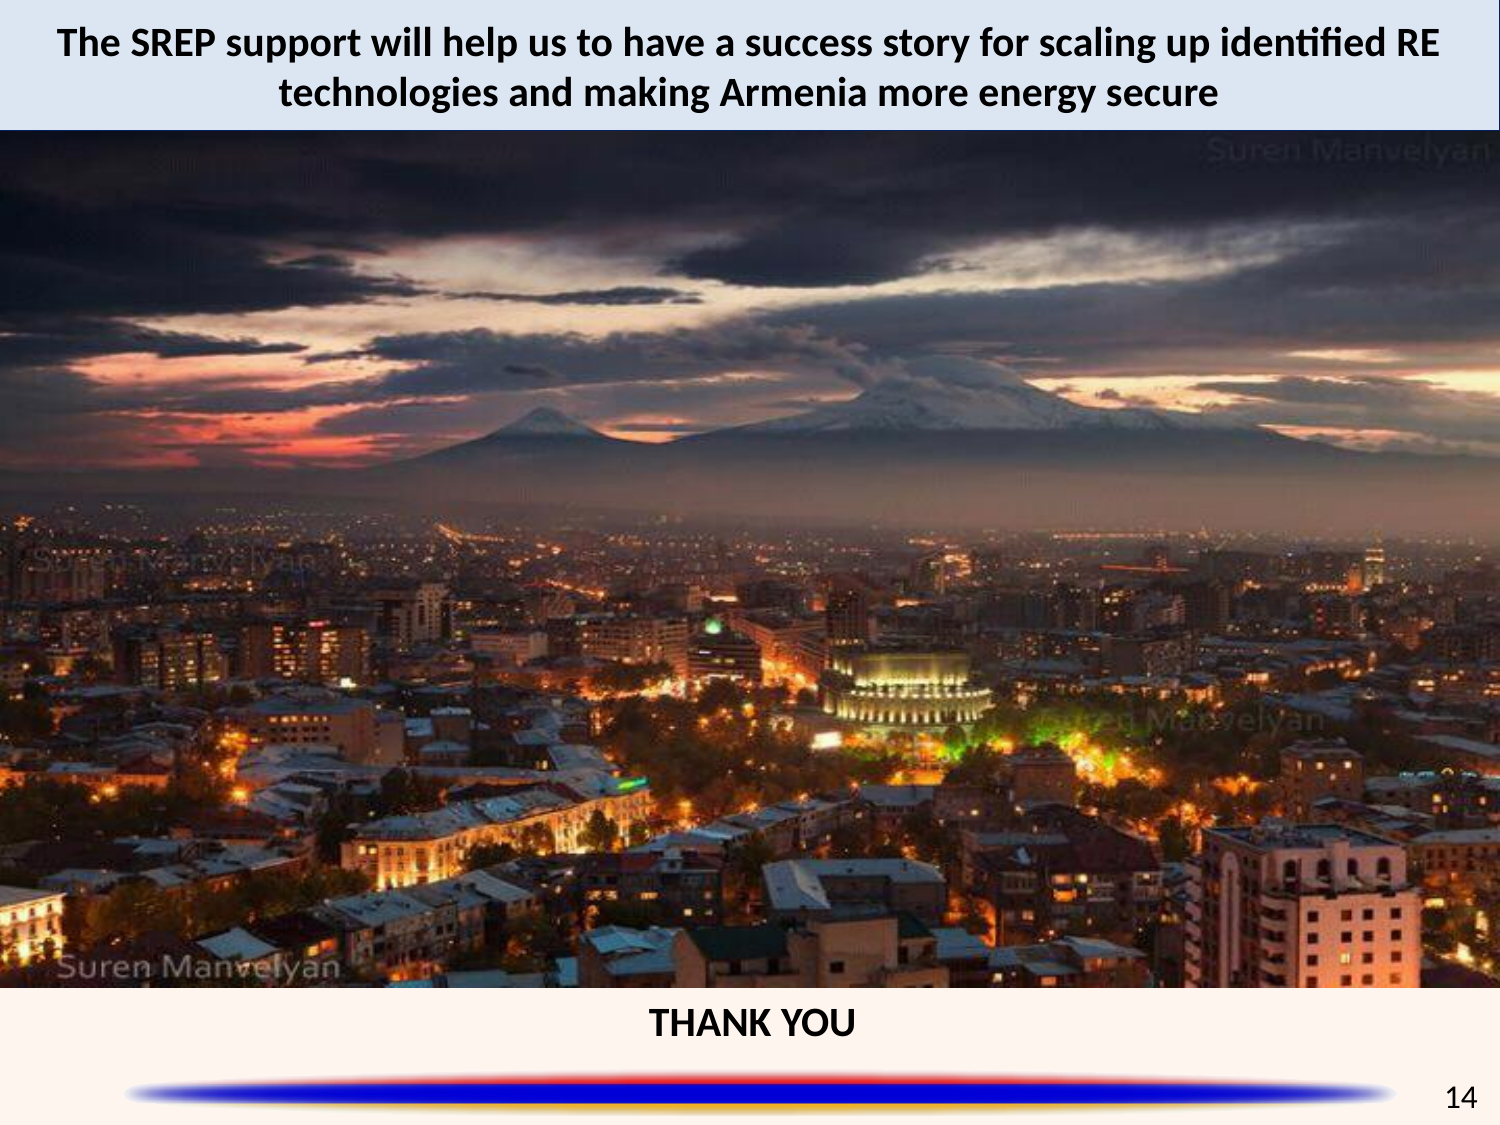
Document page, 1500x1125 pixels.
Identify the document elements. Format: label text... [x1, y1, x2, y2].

text_box The SREP support will help us to have a success story for scaling up identified RE technologies and making Armenia more energy secure [0, 0, 1500, 129]
slide_number 14 [1405, 1065, 1493, 1125]
picture [92, 1065, 1405, 1116]
text_box THANK YOU [49, 995, 1456, 1053]
picture [0, 130, 1500, 988]
